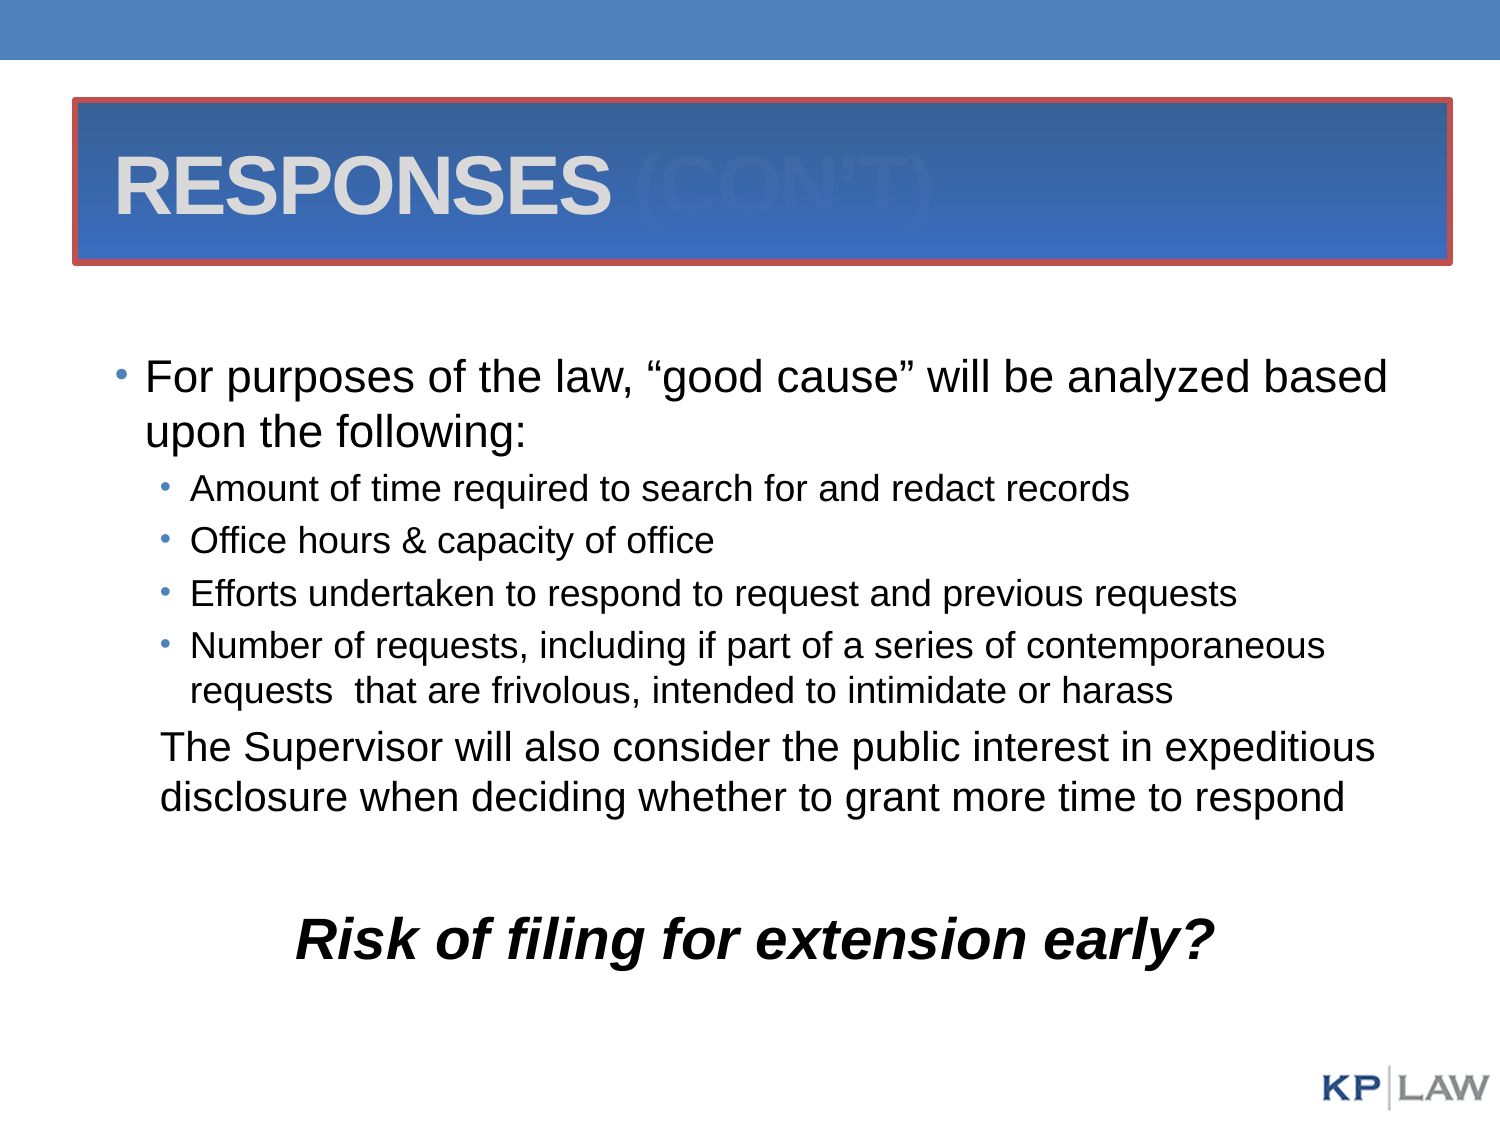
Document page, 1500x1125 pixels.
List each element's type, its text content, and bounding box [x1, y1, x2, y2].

picture [1313, 1062, 1500, 1113]
list For purposes of the law, “good cause” will be analyzed based upon the following: Amount of time required to search for and redact records Office hours & capacity of office Efforts undertaken to respond to request and previous requests Number of requests, including if part of a series of contemporaneous requests that are frivolous, intended to intimidate or harass The Supervisor will also consider the public interest in expeditious disclosure when deciding whether to grant more time to respond Risk of filing for extension early? [99, 275, 1413, 1075]
text_box Responses [75, 99, 1450, 263]
